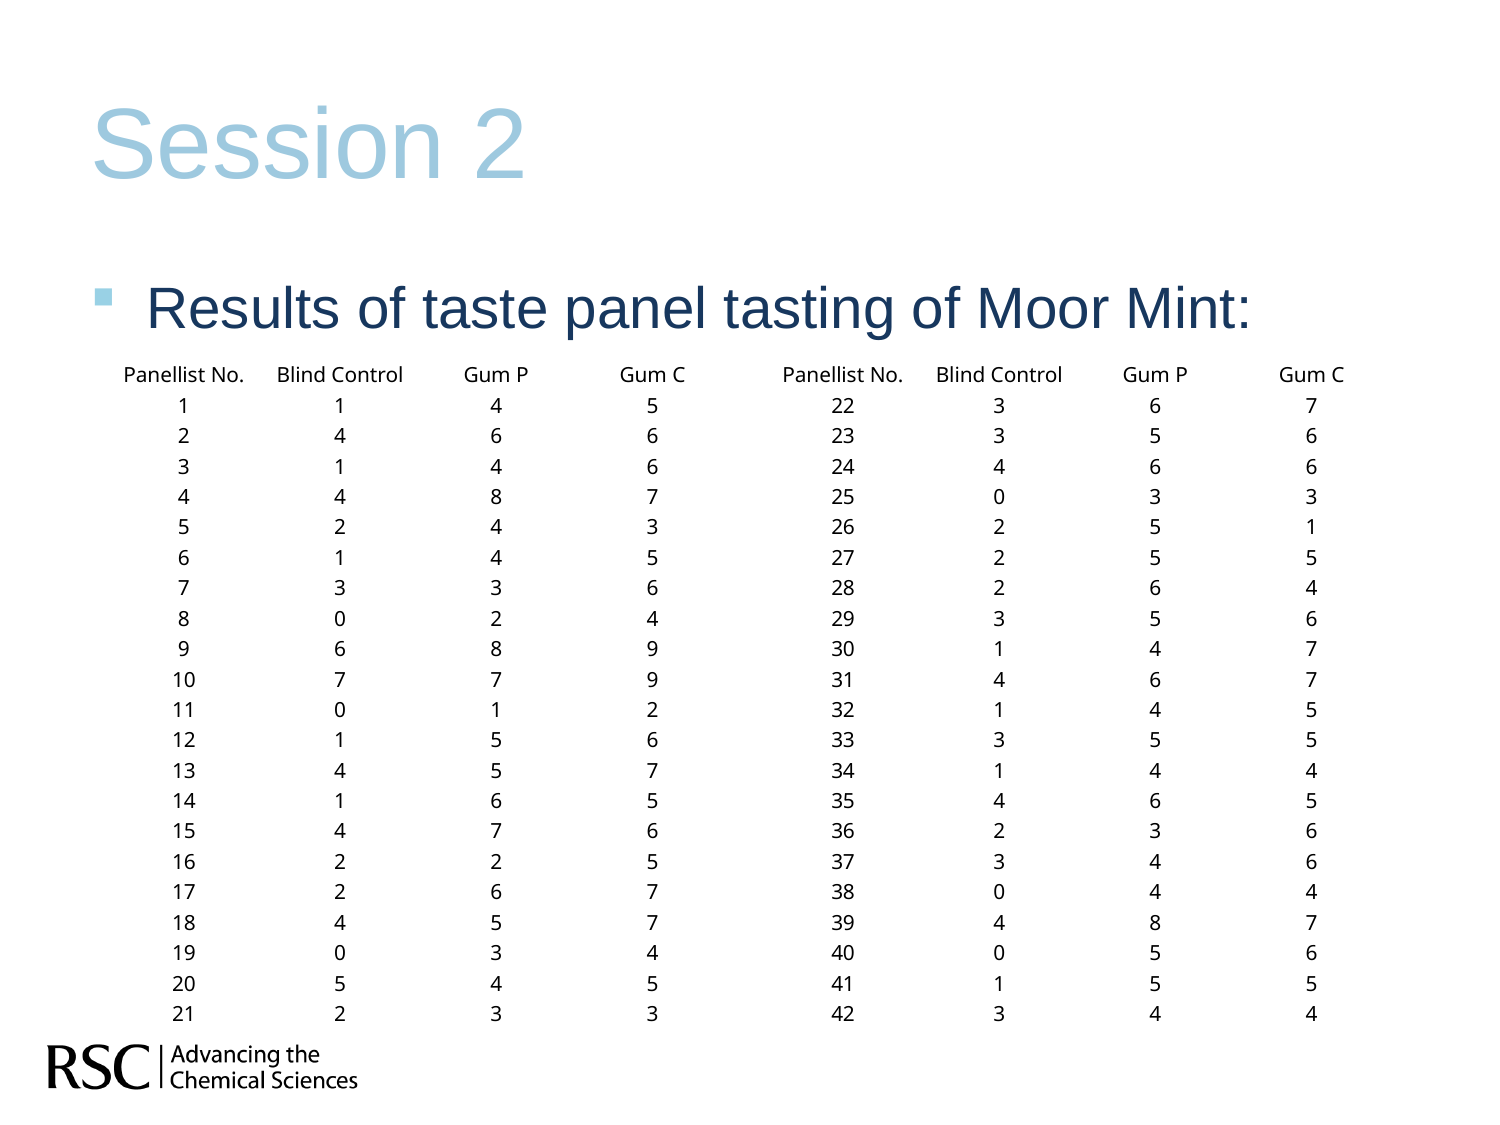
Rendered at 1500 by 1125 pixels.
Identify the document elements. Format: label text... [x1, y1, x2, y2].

table_cell 6 [418, 784, 574, 815]
table_cell 26 [765, 511, 921, 541]
table_cell 0 [262, 693, 418, 723]
table_cell 6 [418, 875, 574, 906]
table_cell 8 [418, 632, 574, 663]
table_cell 2 [921, 571, 1077, 602]
table_cell 30 [765, 632, 921, 663]
table_cell 42 [765, 997, 921, 1028]
table_cell 5 [1233, 693, 1390, 723]
table_cell 39 [765, 906, 921, 936]
table_cell 4 [418, 511, 574, 541]
table_cell 5 [574, 967, 731, 997]
table_cell 5 [574, 845, 731, 875]
table_cell 2 [921, 511, 1077, 541]
table_cell 3 [921, 389, 1077, 419]
table_cell 40 [765, 936, 921, 967]
table_cell 4 [921, 450, 1077, 480]
table_cell 18 [106, 906, 262, 936]
table_cell 0 [921, 480, 1077, 511]
table_cell 5 [418, 906, 574, 936]
table_cell 28 [765, 571, 921, 602]
table_cell 2 [262, 511, 418, 541]
table_cell 19 [106, 936, 262, 967]
table_cell 1 [106, 389, 262, 419]
table_cell 5 [106, 511, 262, 541]
table_header Panellist No. [765, 358, 921, 389]
table_cell 4 [418, 967, 574, 997]
table_cell 4 [1077, 875, 1233, 906]
table_cell 4 [921, 663, 1077, 693]
table_cell 4 [262, 815, 418, 845]
table_cell 4 [1077, 693, 1233, 723]
table_cell 7 [574, 480, 731, 511]
table_cell 7 [574, 906, 731, 936]
table_cell 5 [1233, 723, 1390, 754]
table_header Blind Control [262, 358, 418, 389]
table_cell 3 [921, 997, 1077, 1028]
table_cell 5 [1077, 602, 1233, 632]
table_header Gum C [1233, 358, 1390, 389]
table_cell 1 [418, 693, 574, 723]
table_cell 4 [1077, 754, 1233, 784]
table_cell 4 [1233, 754, 1390, 784]
table_cell 4 [262, 480, 418, 511]
table_cell 4 [262, 754, 418, 784]
table_cell 4 [418, 450, 574, 480]
table_cell 4 [106, 480, 262, 511]
table_cell 7 [418, 663, 574, 693]
table_cell 5 [574, 784, 731, 815]
table_cell 13 [106, 754, 262, 784]
table_cell 9 [106, 632, 262, 663]
table_cell 6 [106, 541, 262, 571]
table_cell 7 [262, 663, 418, 693]
table_cell 16 [106, 845, 262, 875]
table_cell 5 [1077, 723, 1233, 754]
table_cell 25 [765, 480, 921, 511]
table_cell 31 [765, 663, 921, 693]
table_cell 5 [1233, 967, 1390, 997]
table_cell 2 [574, 693, 731, 723]
table_cell 7 [574, 875, 731, 906]
table_cell 3 [921, 845, 1077, 875]
table_cell 0 [921, 936, 1077, 967]
table_cell 1 [921, 632, 1077, 663]
table_cell 27 [765, 541, 921, 571]
table_cell 5 [574, 541, 731, 571]
table_cell 4 [262, 906, 418, 936]
table_cell 4 [1233, 571, 1390, 602]
table_cell 7 [1233, 389, 1390, 419]
table_cell 6 [418, 419, 574, 450]
table_cell 6 [1233, 450, 1390, 480]
table_cell 6 [1077, 663, 1233, 693]
table_cell 37 [765, 845, 921, 875]
list Results of taste panel tasting of Moor Mint: [75, 262, 1425, 1005]
table_header Gum C [574, 358, 731, 389]
table_cell 2 [262, 845, 418, 875]
table_cell 2 [921, 815, 1077, 845]
table_cell 5 [1077, 936, 1233, 967]
table_cell 24 [765, 450, 921, 480]
table_cell 4 [574, 602, 731, 632]
table_cell 6 [1233, 419, 1390, 450]
table_cell 1 [262, 723, 418, 754]
table_cell 5 [1077, 511, 1233, 541]
table_cell 34 [765, 754, 921, 784]
table_cell 1 [262, 784, 418, 815]
table_cell 6 [574, 815, 731, 845]
table_cell 3 [921, 602, 1077, 632]
table_cell 7 [106, 571, 262, 602]
table_cell 4 [921, 906, 1077, 936]
table_cell 6 [574, 723, 731, 754]
table_cell 0 [262, 936, 418, 967]
table_cell 1 [262, 450, 418, 480]
table_cell 32 [765, 693, 921, 723]
table_header Blind Control [921, 358, 1077, 389]
table_cell 23 [765, 419, 921, 450]
table_cell 11 [106, 693, 262, 723]
table_cell 2 [921, 541, 1077, 571]
table_cell 20 [106, 967, 262, 997]
table_cell 5 [1233, 784, 1390, 815]
table_cell 6 [574, 419, 731, 450]
table_cell 4 [418, 389, 574, 419]
table_cell 41 [765, 967, 921, 997]
table_cell 4 [1077, 845, 1233, 875]
table_cell 6 [1233, 936, 1390, 967]
table_cell 8 [1077, 906, 1233, 936]
table_cell 3 [262, 571, 418, 602]
table_cell 38 [765, 875, 921, 906]
table_cell 8 [106, 602, 262, 632]
table_cell 0 [262, 602, 418, 632]
table_cell 7 [418, 815, 574, 845]
table_cell 2 [418, 602, 574, 632]
table_cell 6 [1077, 784, 1233, 815]
table_cell 1 [921, 693, 1077, 723]
table_cell 3 [1077, 815, 1233, 845]
table_cell 36 [765, 815, 921, 845]
table_cell 7 [1233, 663, 1390, 693]
table_cell 9 [574, 663, 731, 693]
table_cell 6 [1233, 815, 1390, 845]
table_cell 4 [921, 784, 1077, 815]
table_cell 2 [418, 845, 574, 875]
table_cell 5 [1233, 541, 1390, 571]
table_cell 4 [1233, 875, 1390, 906]
table_cell 15 [106, 815, 262, 845]
table_cell 3 [418, 571, 574, 602]
table_header Gum P [1077, 358, 1233, 389]
table_cell 4 [262, 419, 418, 450]
table_cell 4 [418, 541, 574, 571]
table_cell 29 [765, 602, 921, 632]
table_cell 7 [574, 754, 731, 784]
table_cell 3 [921, 419, 1077, 450]
table_cell 4 [574, 936, 731, 967]
table_cell 6 [574, 571, 731, 602]
table_cell 2 [106, 419, 262, 450]
table_cell 5 [1077, 967, 1233, 997]
table_cell 21 [106, 997, 262, 1028]
table_cell 6 [1077, 389, 1233, 419]
table_cell 5 [1077, 541, 1233, 571]
table_cell 3 [418, 997, 574, 1028]
table_cell 2 [262, 997, 418, 1028]
table_cell 1 [262, 541, 418, 571]
table_cell 4 [1077, 997, 1233, 1028]
table_cell 14 [106, 784, 262, 815]
table_cell 1 [921, 754, 1077, 784]
table_cell 5 [1077, 419, 1233, 450]
table_cell 3 [574, 997, 731, 1028]
table_cell 8 [418, 480, 574, 511]
table_cell 6 [1077, 450, 1233, 480]
table_cell 6 [262, 632, 418, 663]
table_cell 35 [765, 784, 921, 815]
table_cell 3 [1233, 480, 1390, 511]
table_cell 5 [418, 723, 574, 754]
table_cell 17 [106, 875, 262, 906]
table_cell 1 [1233, 511, 1390, 541]
table_cell 1 [921, 967, 1077, 997]
table_cell 3 [574, 511, 731, 541]
table_cell 6 [1233, 845, 1390, 875]
table_header Gum P [418, 358, 574, 389]
table_cell 10 [106, 663, 262, 693]
table_cell 4 [1233, 997, 1390, 1028]
table_cell 2 [262, 875, 418, 906]
table_cell 6 [1233, 602, 1390, 632]
table_cell 4 [1077, 632, 1233, 663]
table_cell 0 [921, 875, 1077, 906]
table_cell 9 [574, 632, 731, 663]
table_cell 3 [106, 450, 262, 480]
table_cell 6 [574, 450, 731, 480]
table_cell 7 [1233, 906, 1390, 936]
table_cell 5 [574, 389, 731, 419]
table_cell 3 [921, 723, 1077, 754]
table_cell 12 [106, 723, 262, 754]
table_cell 7 [1233, 632, 1390, 663]
table_cell 3 [1077, 480, 1233, 511]
table_cell 3 [418, 936, 574, 967]
table_cell 22 [765, 389, 921, 419]
table_cell 1 [262, 389, 418, 419]
table_cell 33 [765, 723, 921, 754]
table_cell 5 [418, 754, 574, 784]
title Session 2 [75, 45, 1425, 233]
table_cell 5 [262, 967, 418, 997]
table_header Panellist No. [106, 358, 262, 389]
table_cell 6 [1077, 571, 1233, 602]
